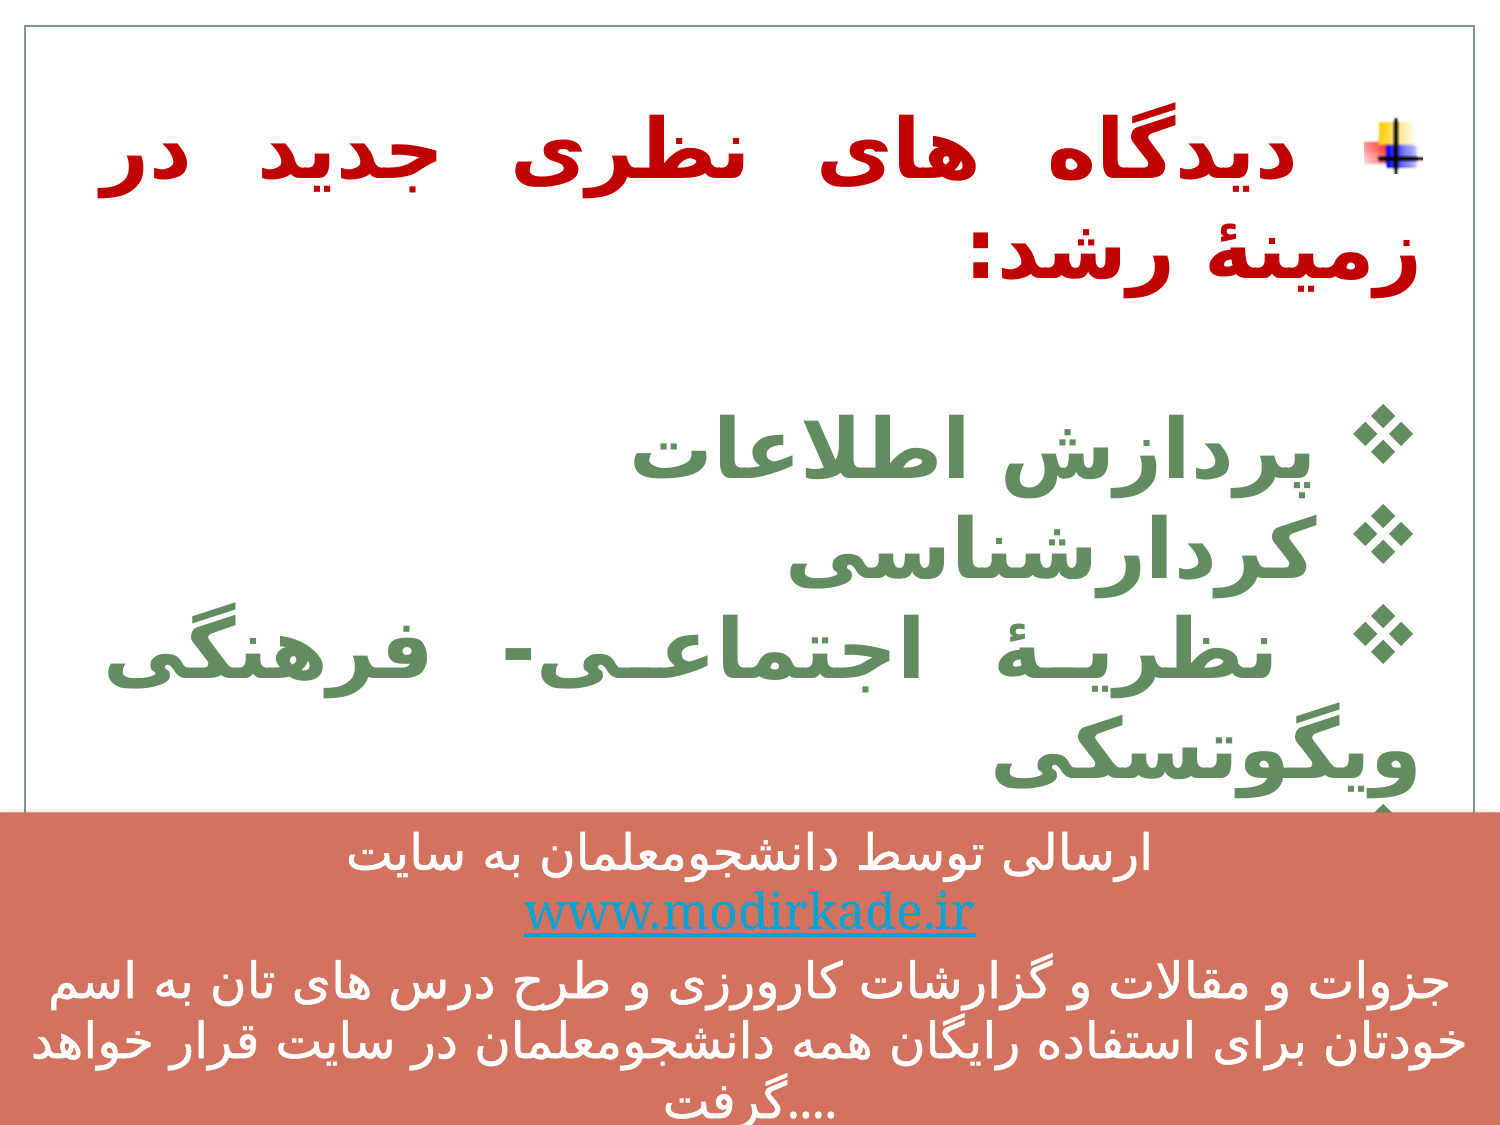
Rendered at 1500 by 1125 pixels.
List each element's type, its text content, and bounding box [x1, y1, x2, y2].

text_box ارسالی توسط دانشجومعلمان به سایت www.modirkade.ir جزوات و مقالات و گزارشات کارورزی و طرح درس های تان به اسم خودتان برای استفاده رایگان همه دانشجومعلمان در سایت قرار خواهد گرفت.... موفق و سربلند باشید... [0, 812, 1500, 1125]
picture [1364, 115, 1423, 174]
text_box دیدگاه های نظری جدید در زمینۀ رشد: پردازش اطلاعات کردارشناسی نظریۀ اجتماعی- فرهنگی ویگوتسکی نظریۀ سیستم های بوم شناختی [50, 87, 1438, 810]
